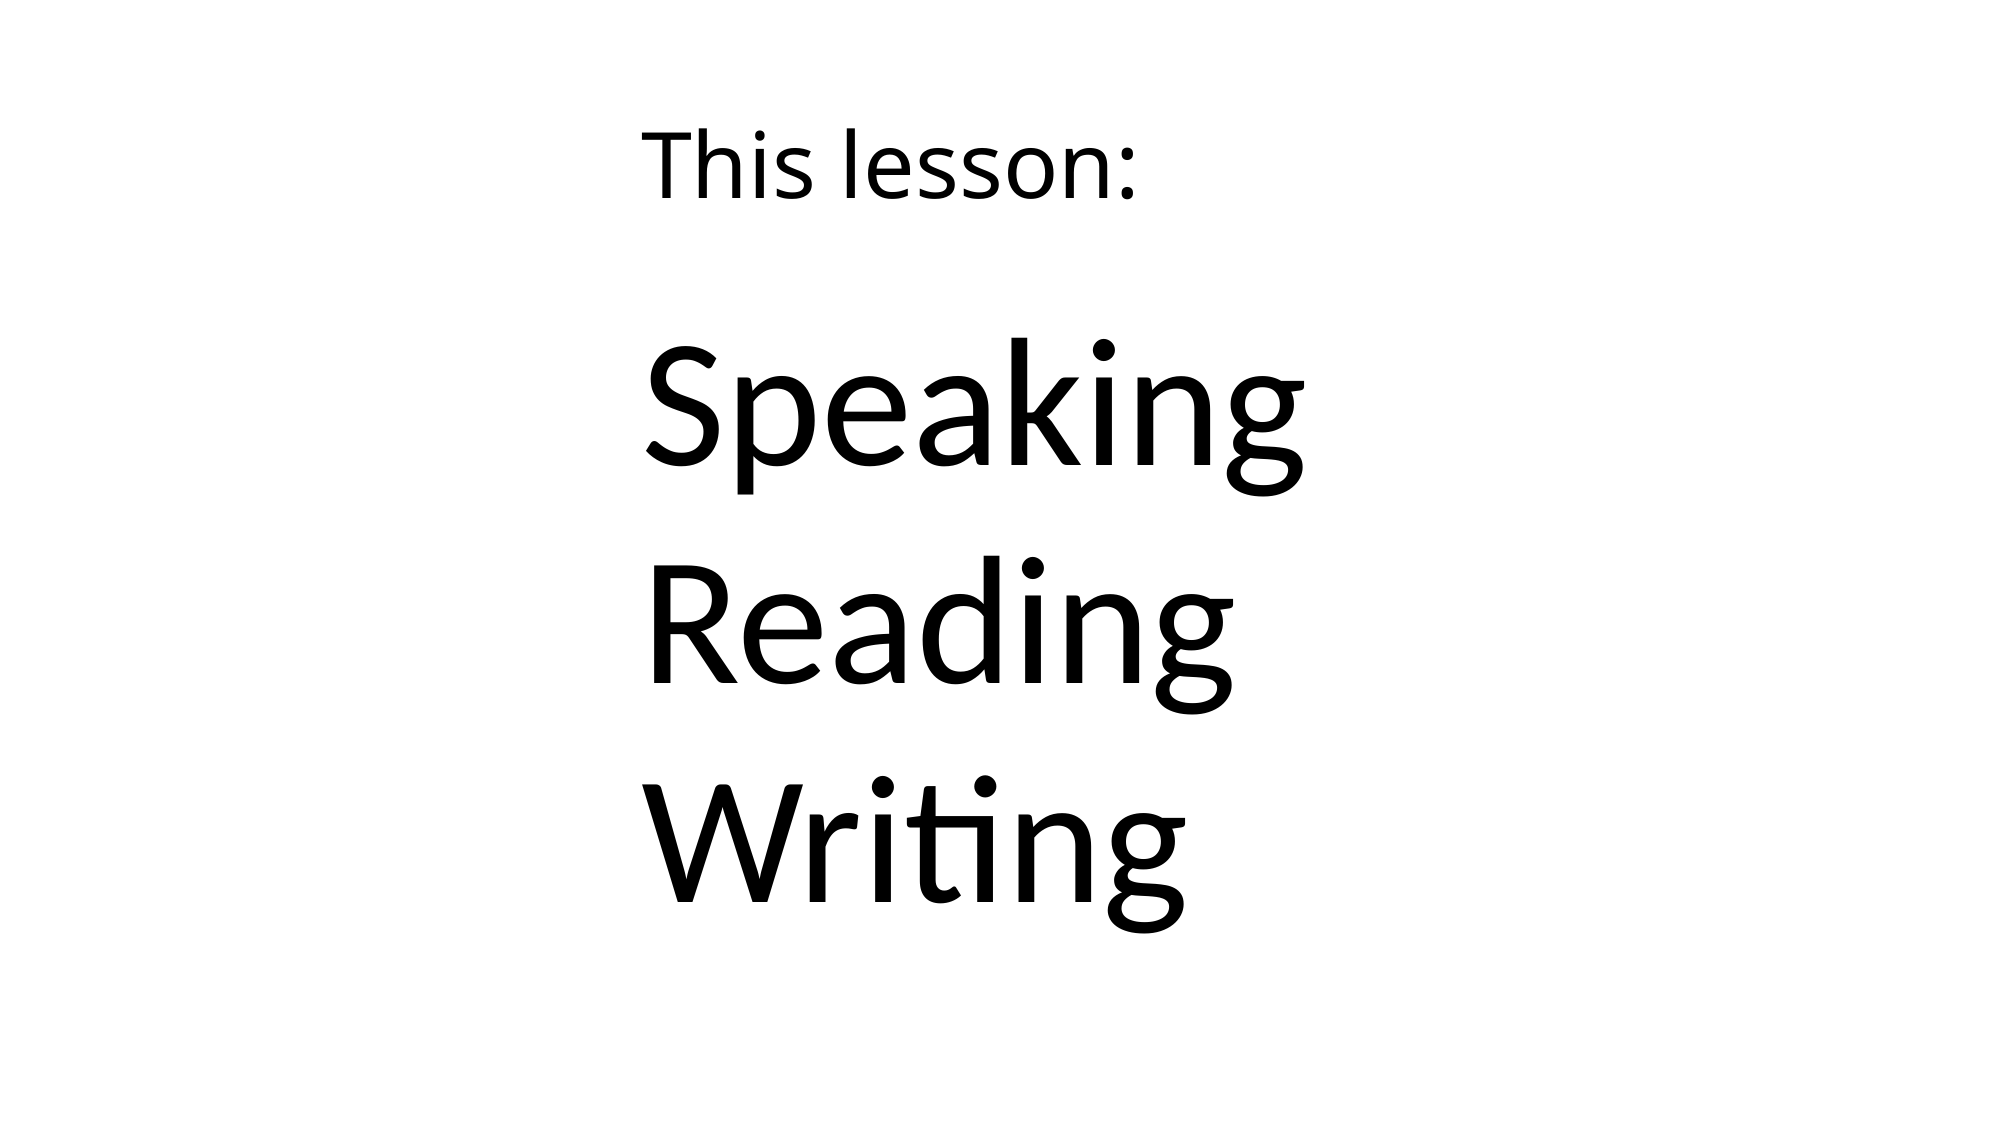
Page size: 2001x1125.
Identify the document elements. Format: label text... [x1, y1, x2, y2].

list Speaking Reading Writing [626, 299, 1863, 1014]
title This lesson: [626, 59, 1863, 278]
